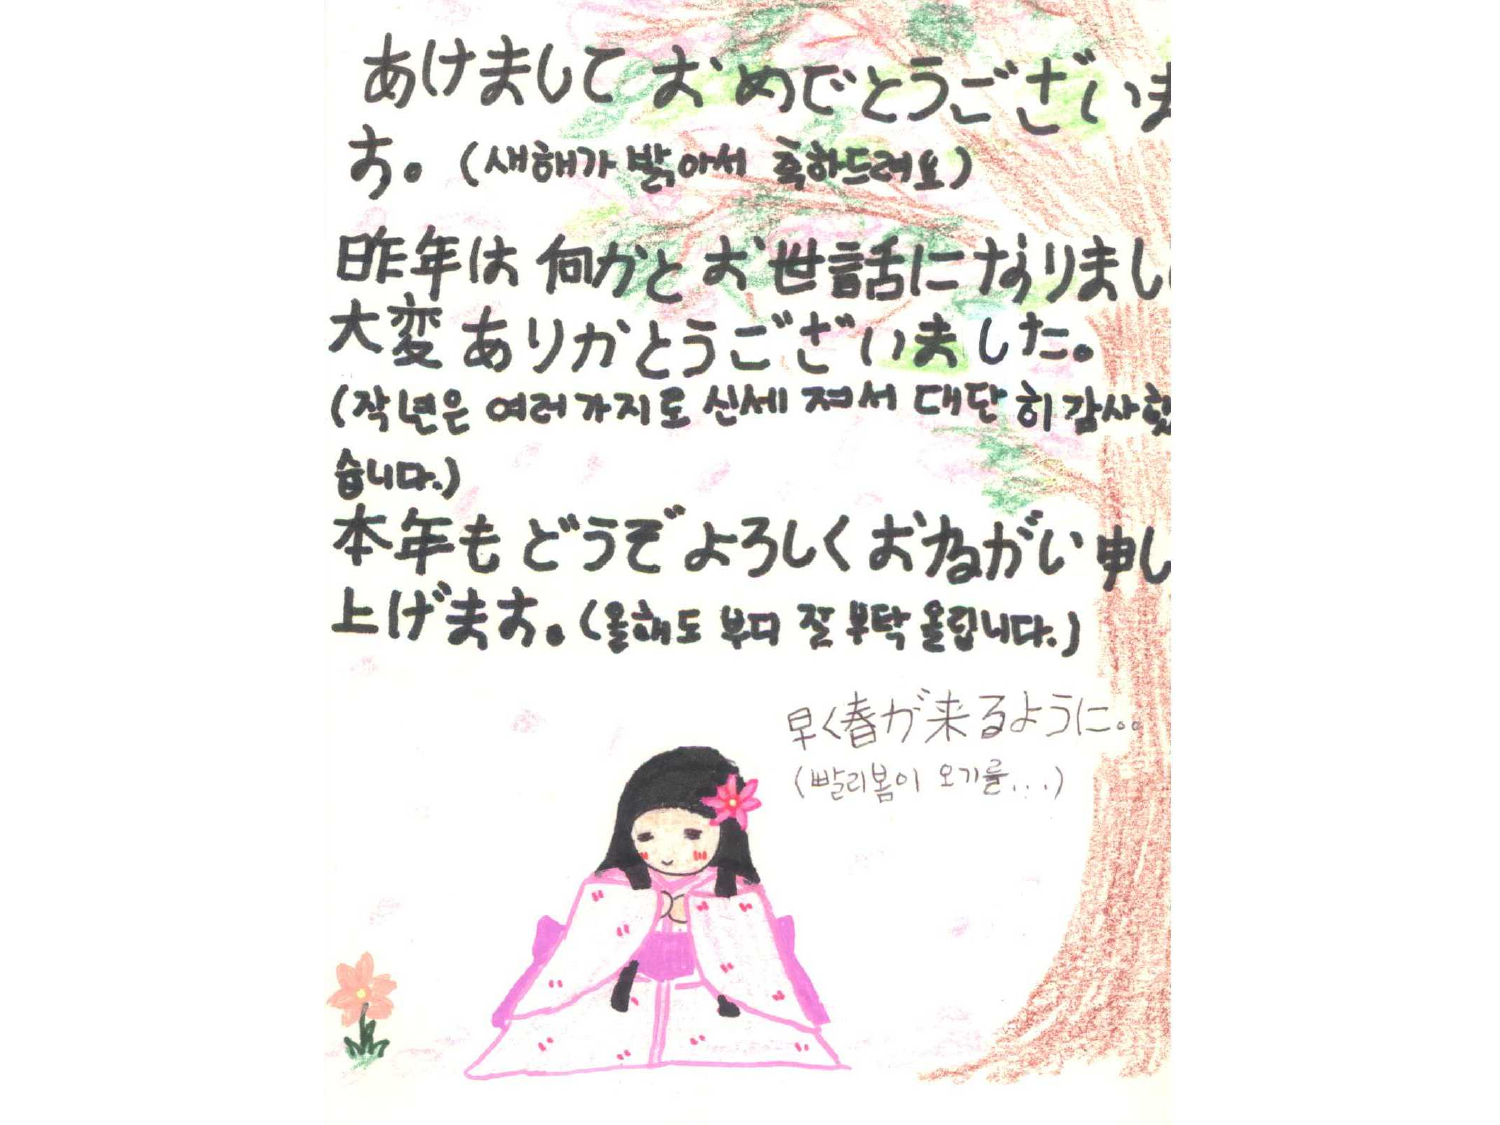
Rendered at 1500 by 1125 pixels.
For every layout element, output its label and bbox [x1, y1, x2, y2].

picture [324, 0, 1176, 1125]
